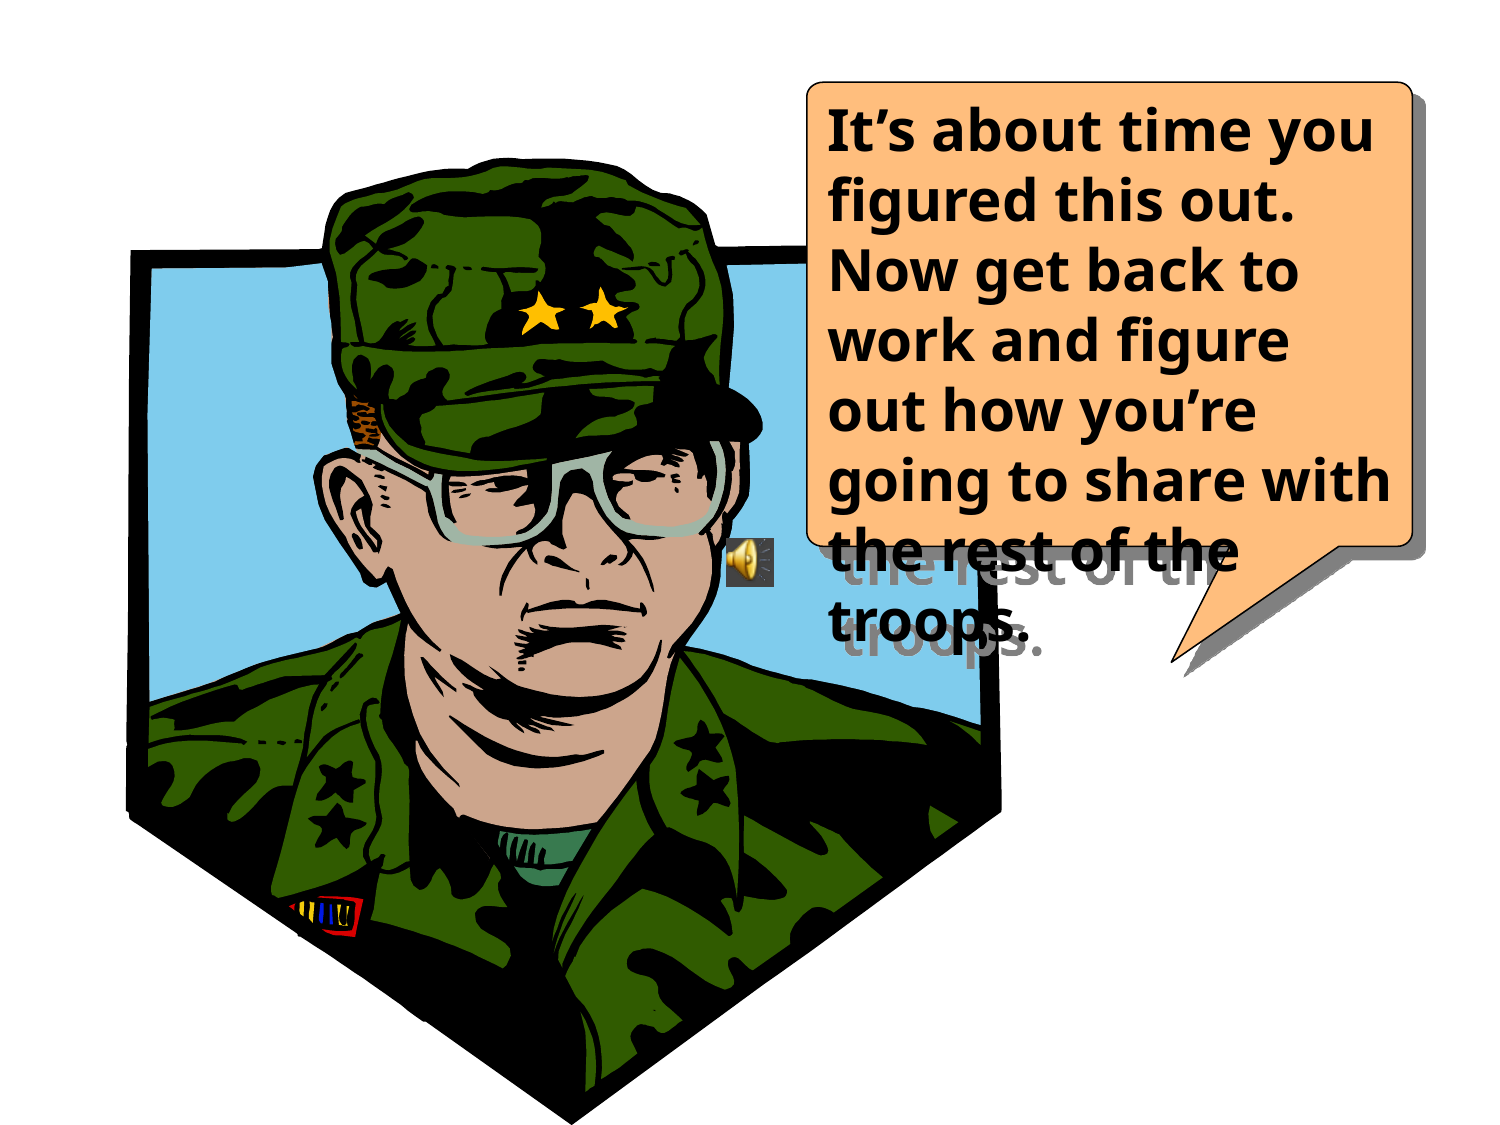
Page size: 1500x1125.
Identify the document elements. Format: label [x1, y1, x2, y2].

picture [724, 537, 776, 588]
text_box [0, 0, 1500, 1125]
